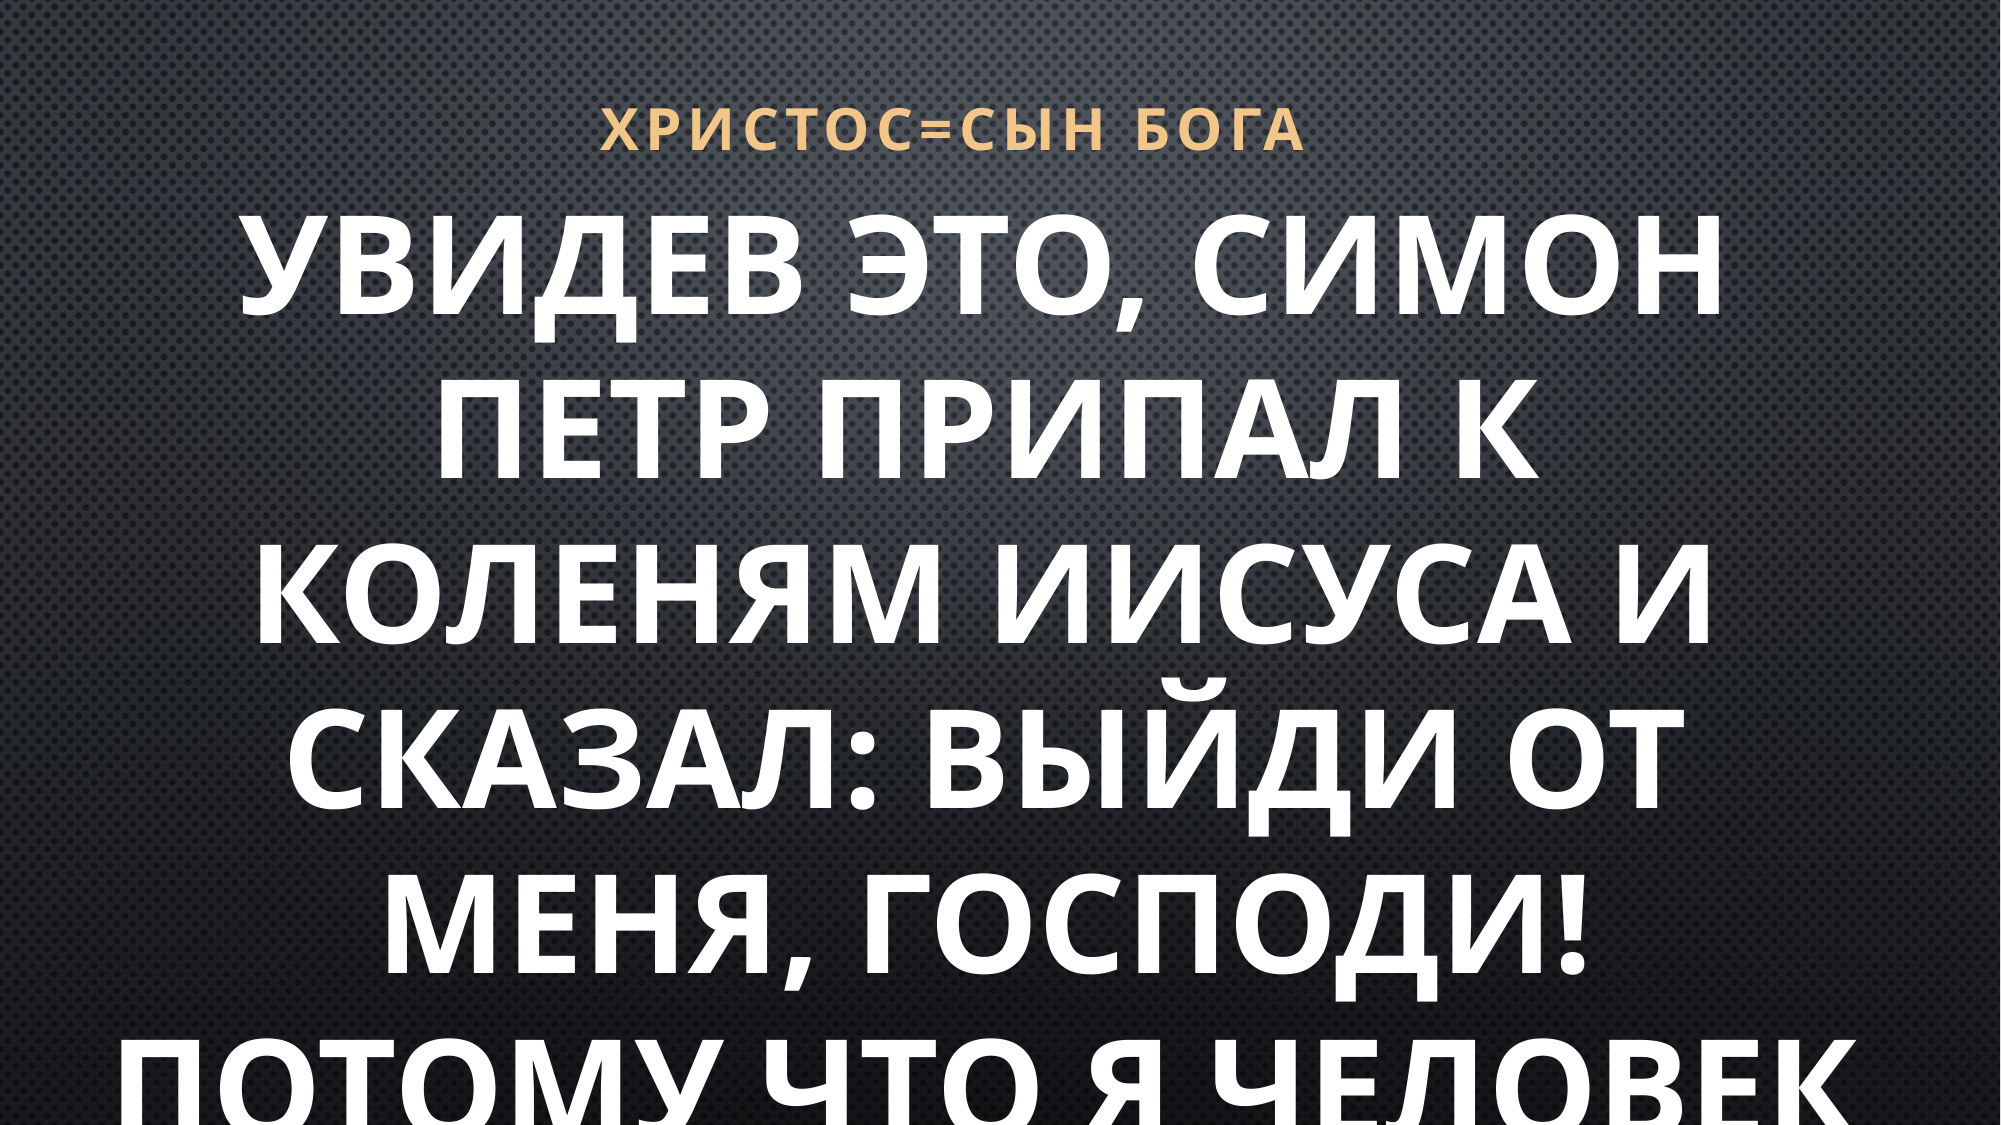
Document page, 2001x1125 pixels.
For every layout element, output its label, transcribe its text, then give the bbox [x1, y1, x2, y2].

text_box ХРИСТОС=СЫН БОГА [327, 84, 1578, 170]
subtitle Увидев это, Симон Петр припал к коленям Иисуса и сказал: выйди от меня, Господи! потому что я человек грешный. [79, 169, 1892, 1018]
